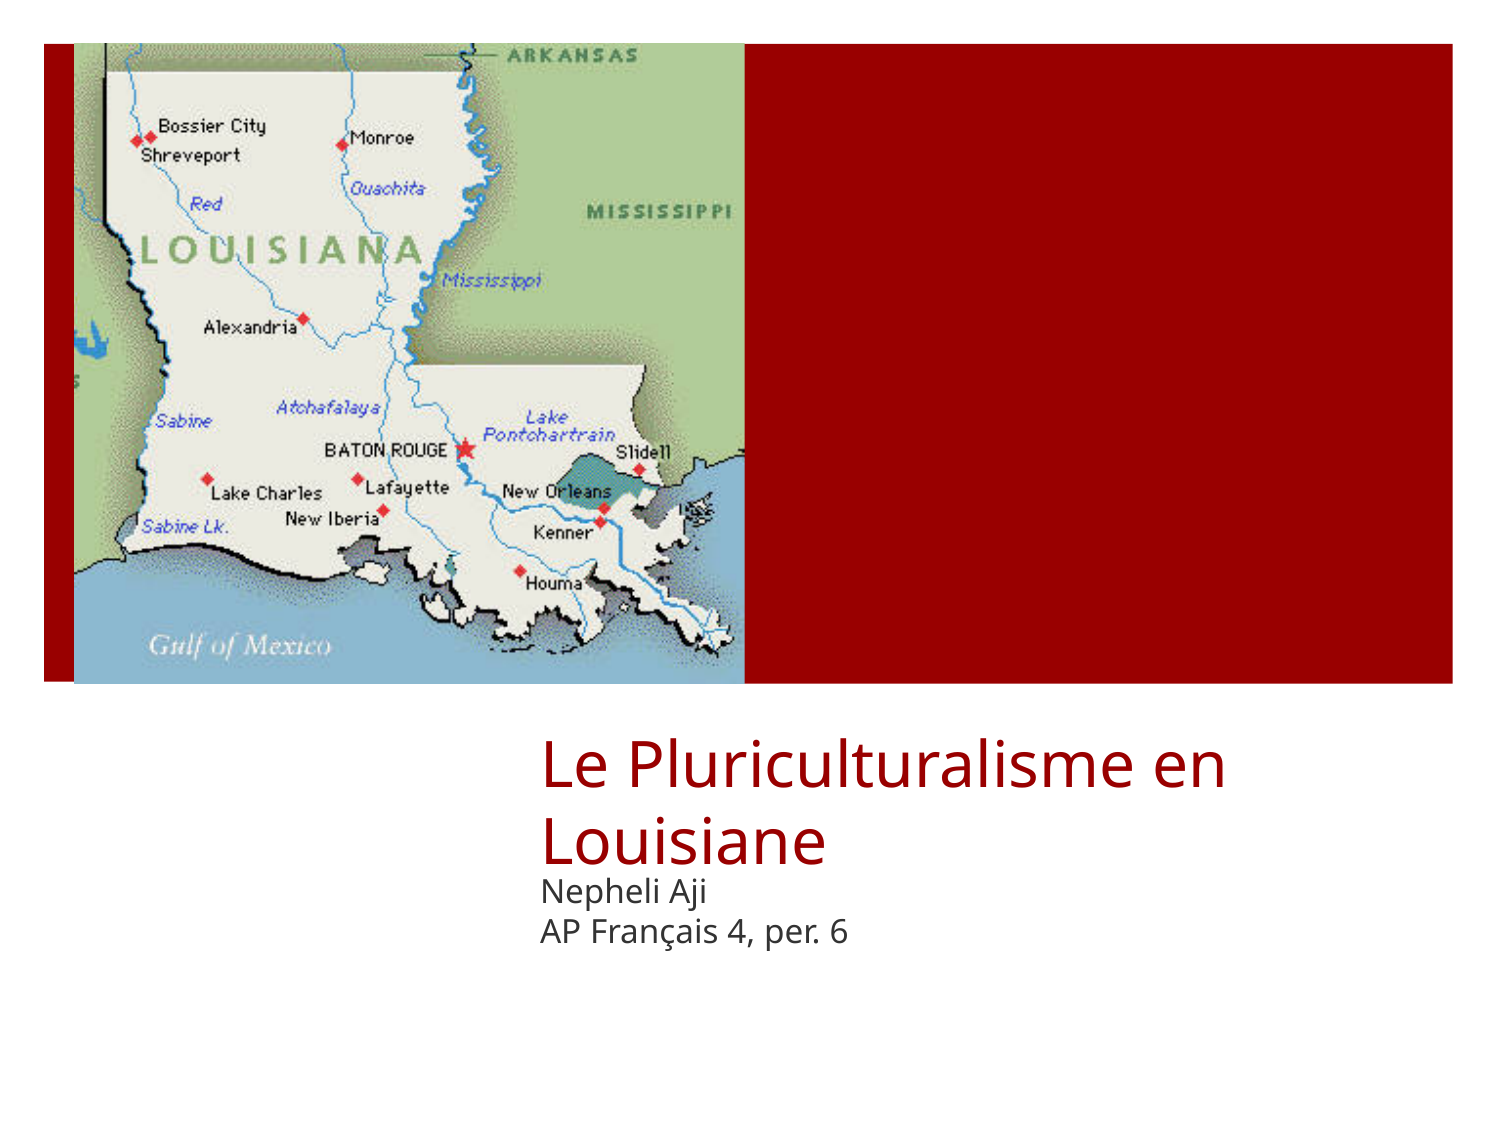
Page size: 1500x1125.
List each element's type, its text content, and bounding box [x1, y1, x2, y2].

title Le Pluriculturalisme en Louisiane [525, 712, 1421, 862]
subtitle Nepheli Aji AP Français 4, per. 6 [525, 862, 1421, 965]
picture [73, 42, 746, 684]
